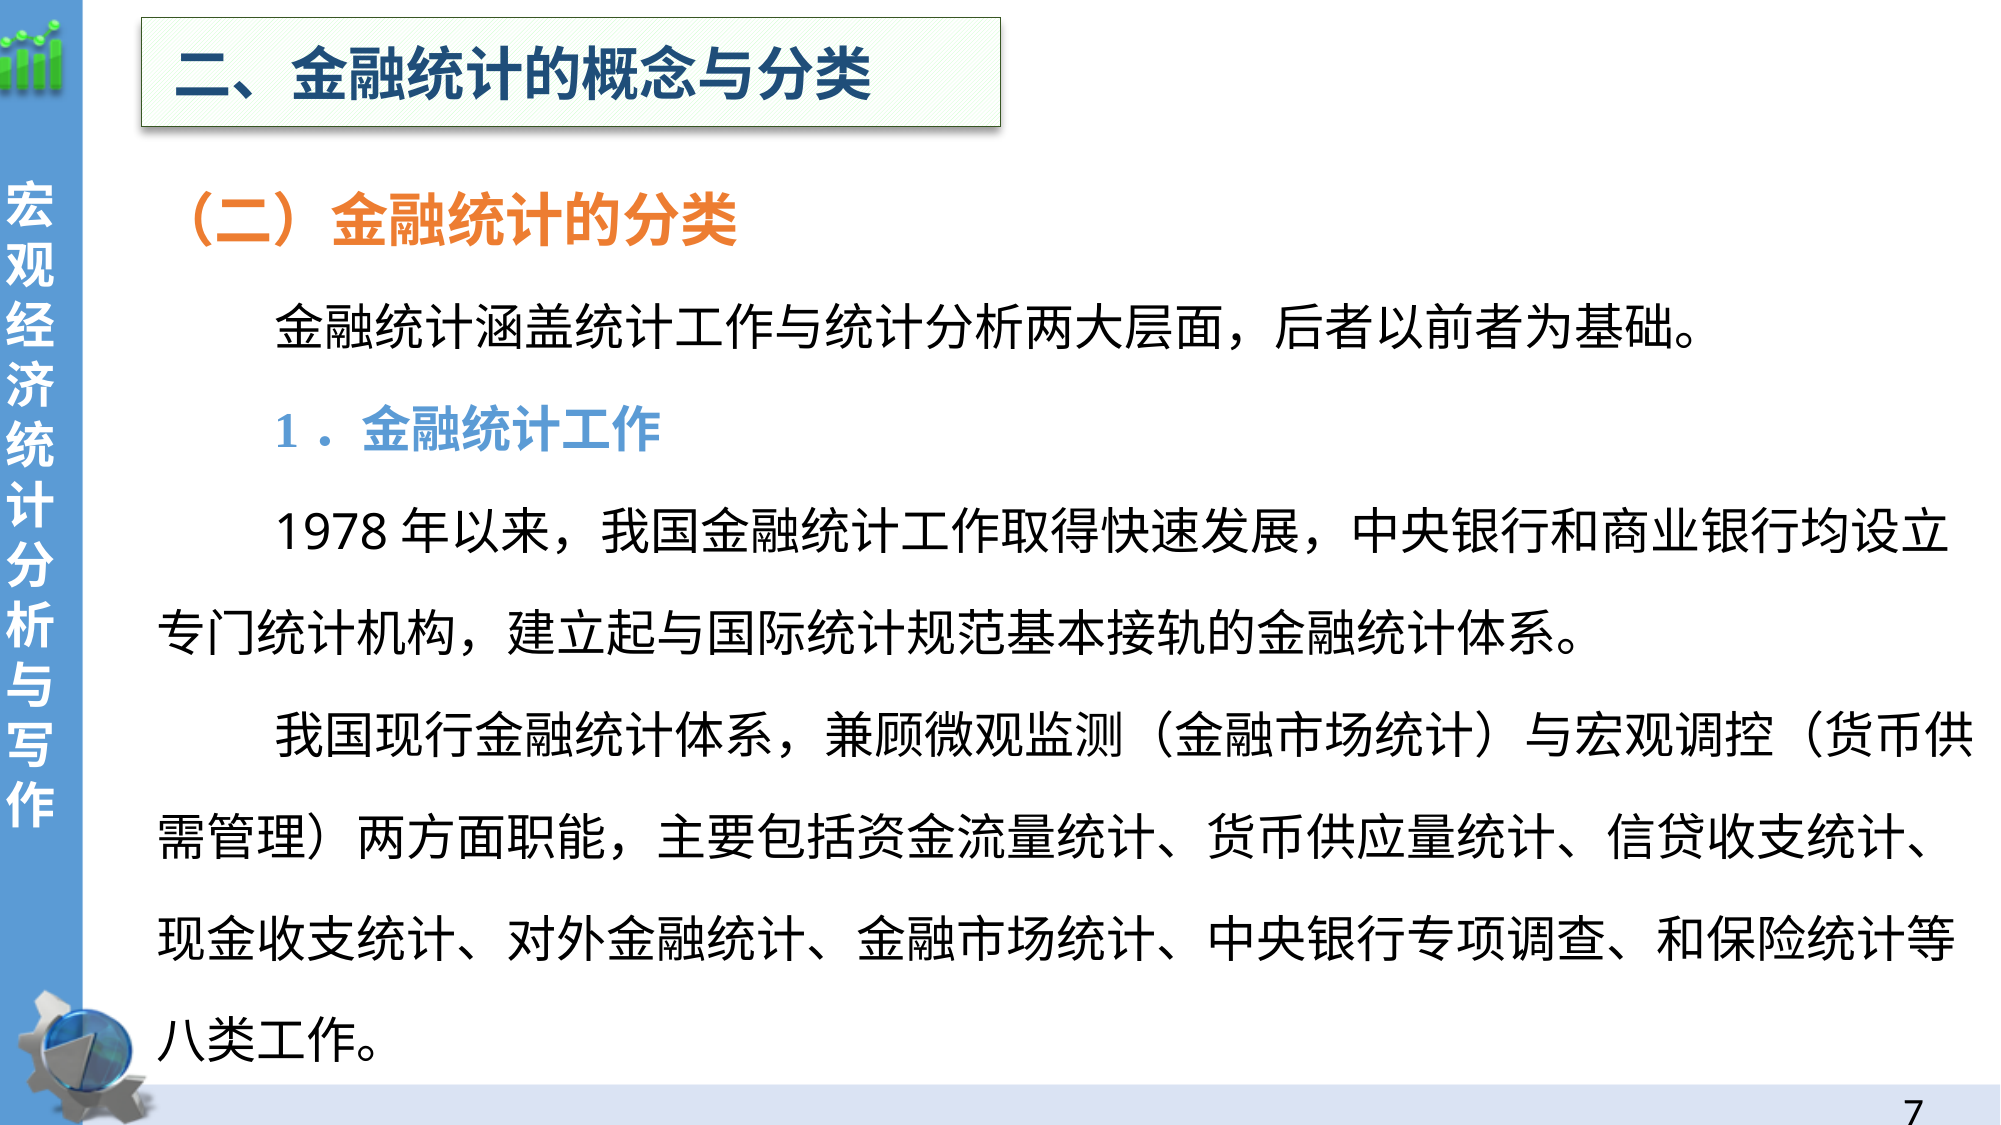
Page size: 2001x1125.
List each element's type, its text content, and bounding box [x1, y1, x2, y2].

text_box （二）金融统计的分类 金融统计涵盖统计工作与统计分析两大层面，后者以前者为基础。 1．金融统计工作 1978年以来，我国金融统计工作取得快速发展，中央银行和商业银行均设立专门统计机构，建立起与国际统计规范基本接轨的金融统计体系。 我国现行金融统计体系，兼顾微观监测（金融市场统计）与宏观调控（货币供需管理）两方面职能，主要包括资金流量统计、货币供应量统计、信贷收支统计、现金收支统计、对外金融统计、金融市场统计、中央银行专项调查、和保险统计等八类工作。 [141, 126, 2000, 1077]
text_box 二、金融统计的概念与分类 [141, 17, 1000, 126]
slide_number 6 [1786, 1085, 1940, 1125]
picture [0, 0, 2001, 1125]
